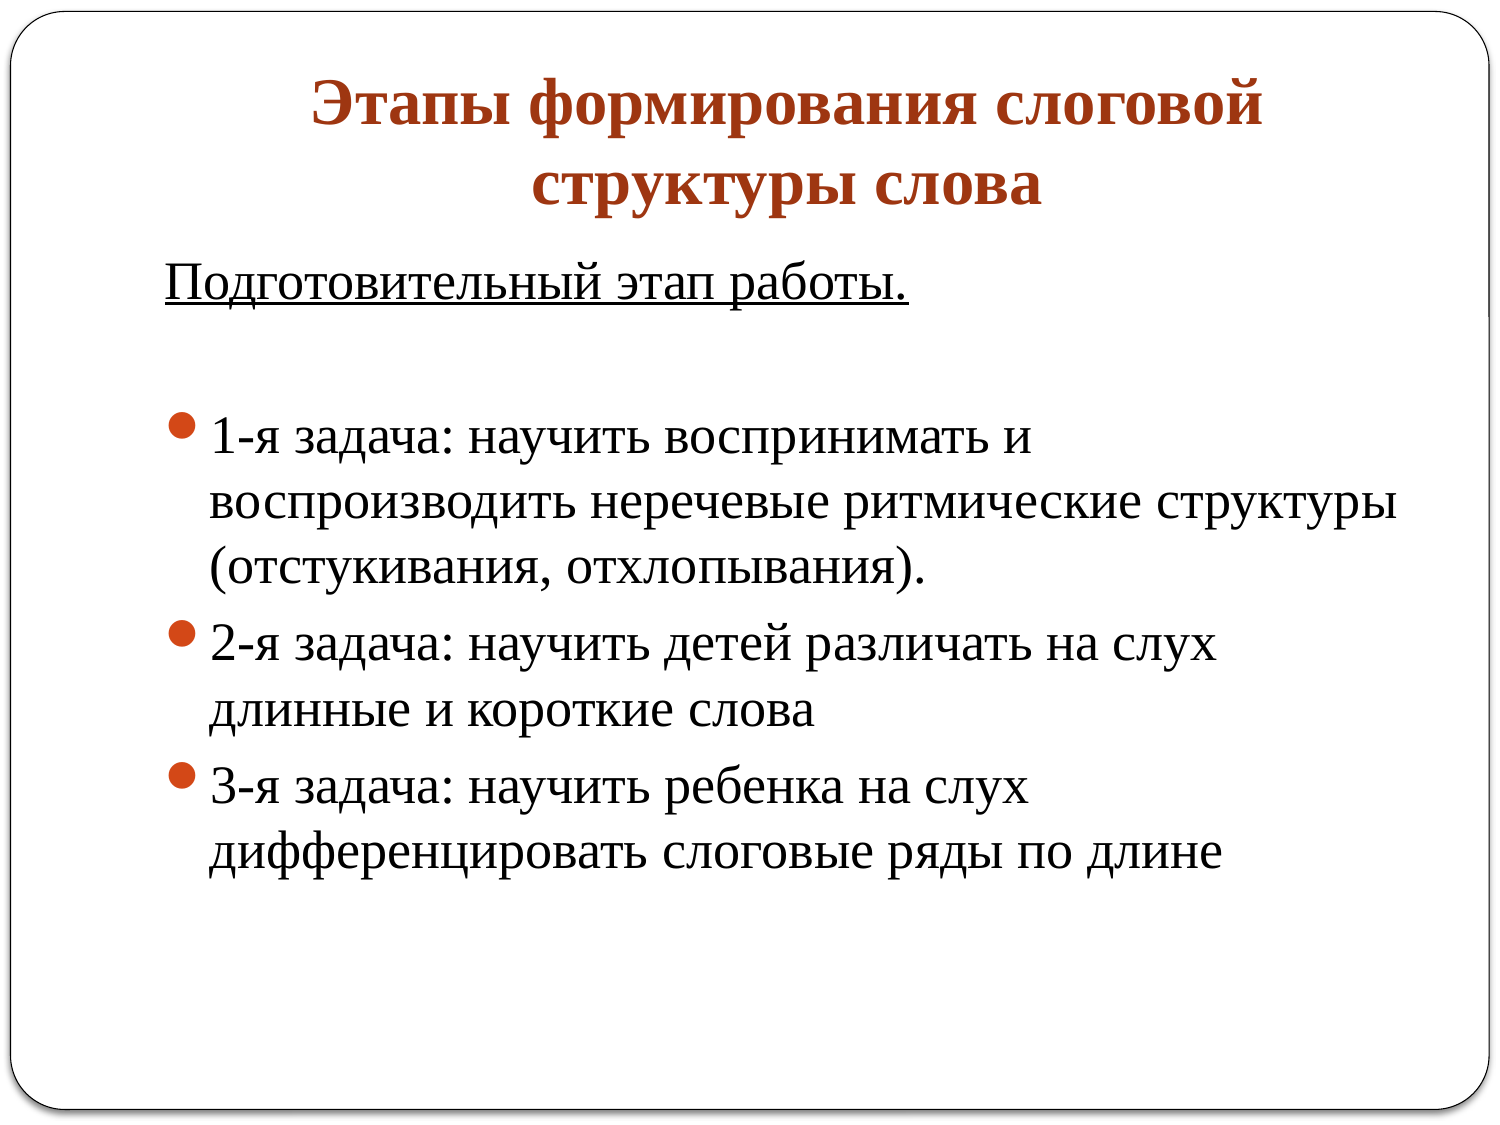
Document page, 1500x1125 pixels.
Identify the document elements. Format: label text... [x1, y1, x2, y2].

title Этапы формирования слоговой структуры слова [150, 45, 1425, 233]
list Подготовительный этап работы. 1-я задача: научить воспринимать и воспроизводить неречевые ритмические структуры (отстукивания, отхлопывания). 2-я задача: научить детей различать на слух длинные и короткие слова 3-я задача: научить ребенка на слух дифференцировать слоговые ряды по длине [150, 237, 1425, 988]
